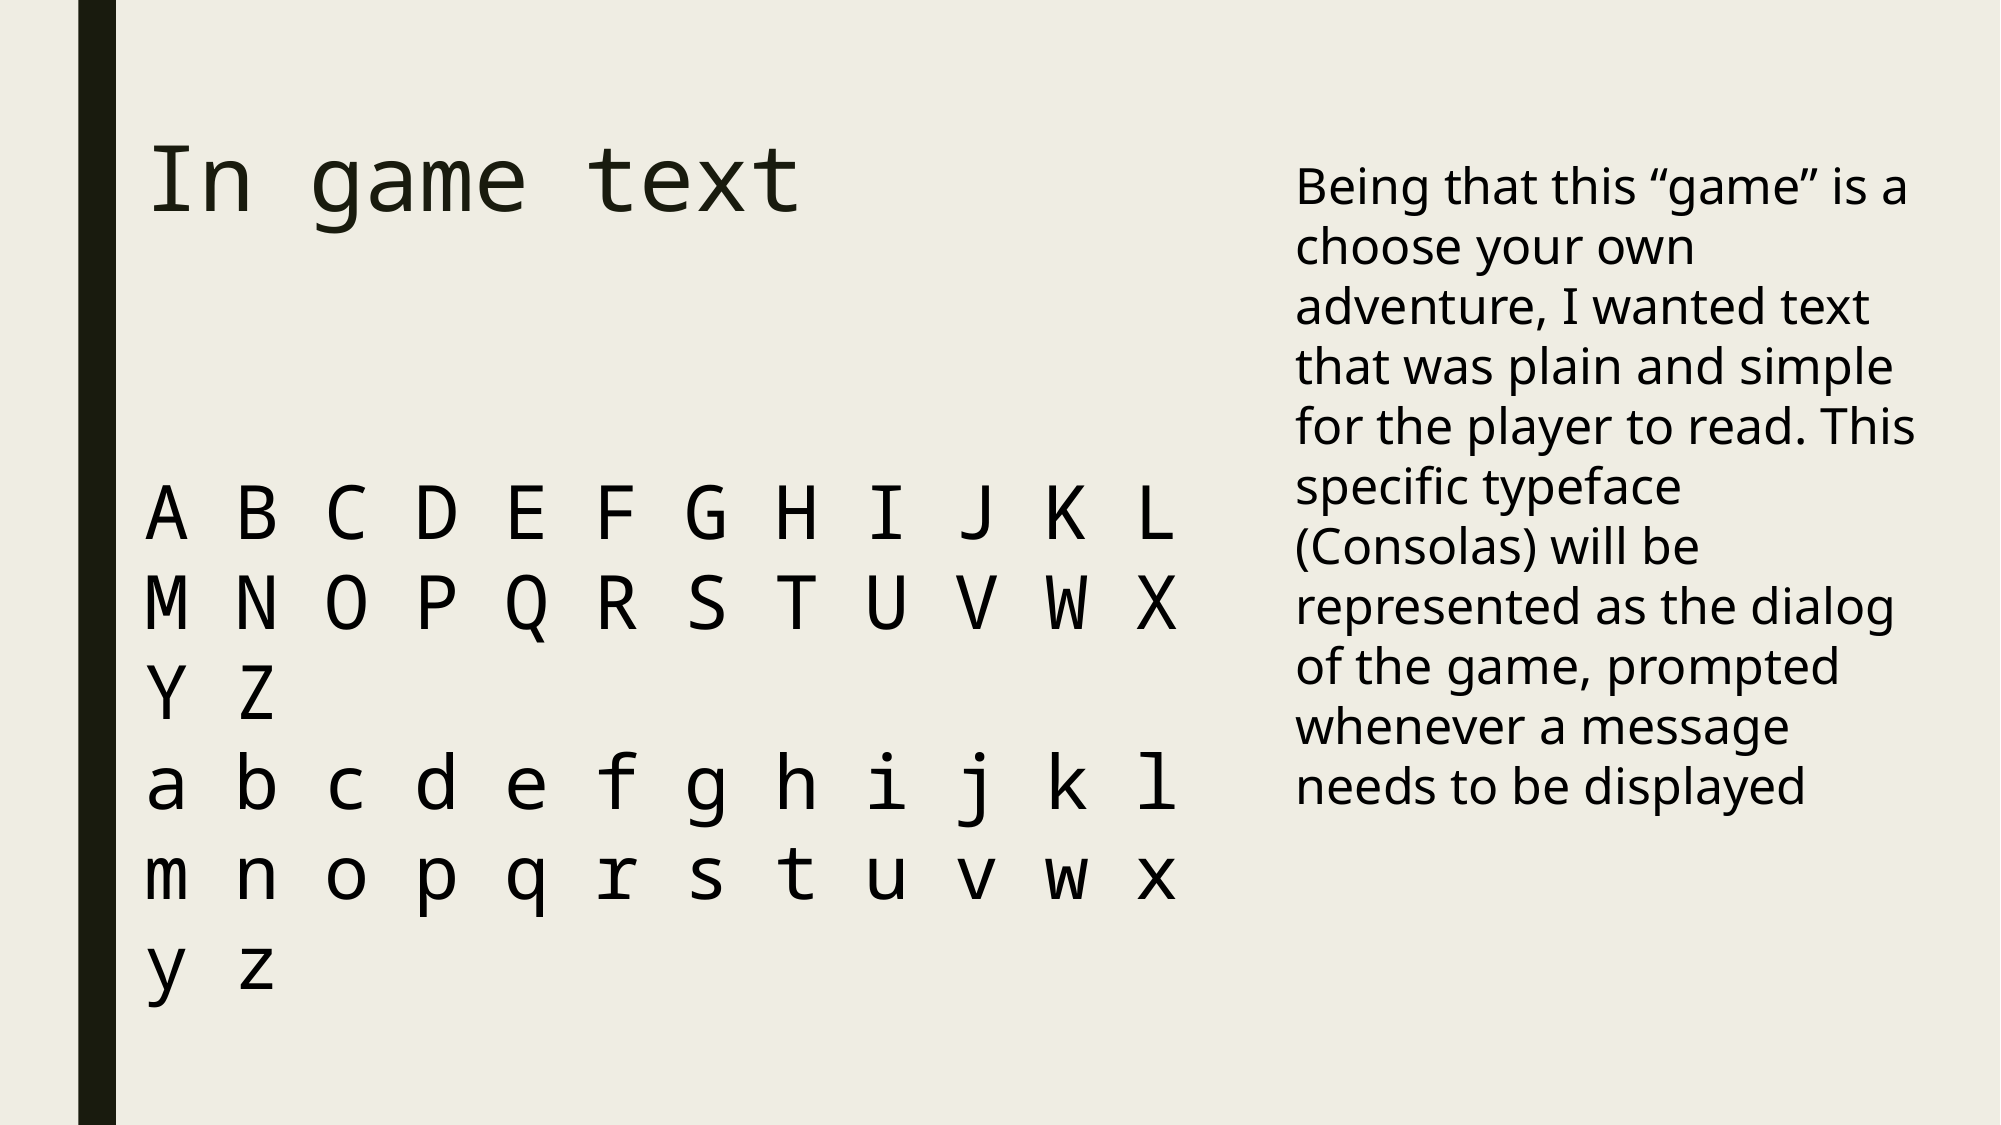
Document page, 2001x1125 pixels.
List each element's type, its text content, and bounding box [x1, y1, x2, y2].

title In game text [129, 126, 1855, 344]
text_box Being that this “game” is a choose your own adventure, I wanted text that was plain and simple for the player to read. This specific typeface (Consolas) will be represented as the dialog of the game, prompted whenever a message needs to be displayed [1280, 146, 1937, 822]
text_box A B C D E F G H I J K L M N O P Q R S T U V W X Y Z a b c d e f g h i j k l m n o p q r s t u v w x y z [129, 457, 1281, 1057]
